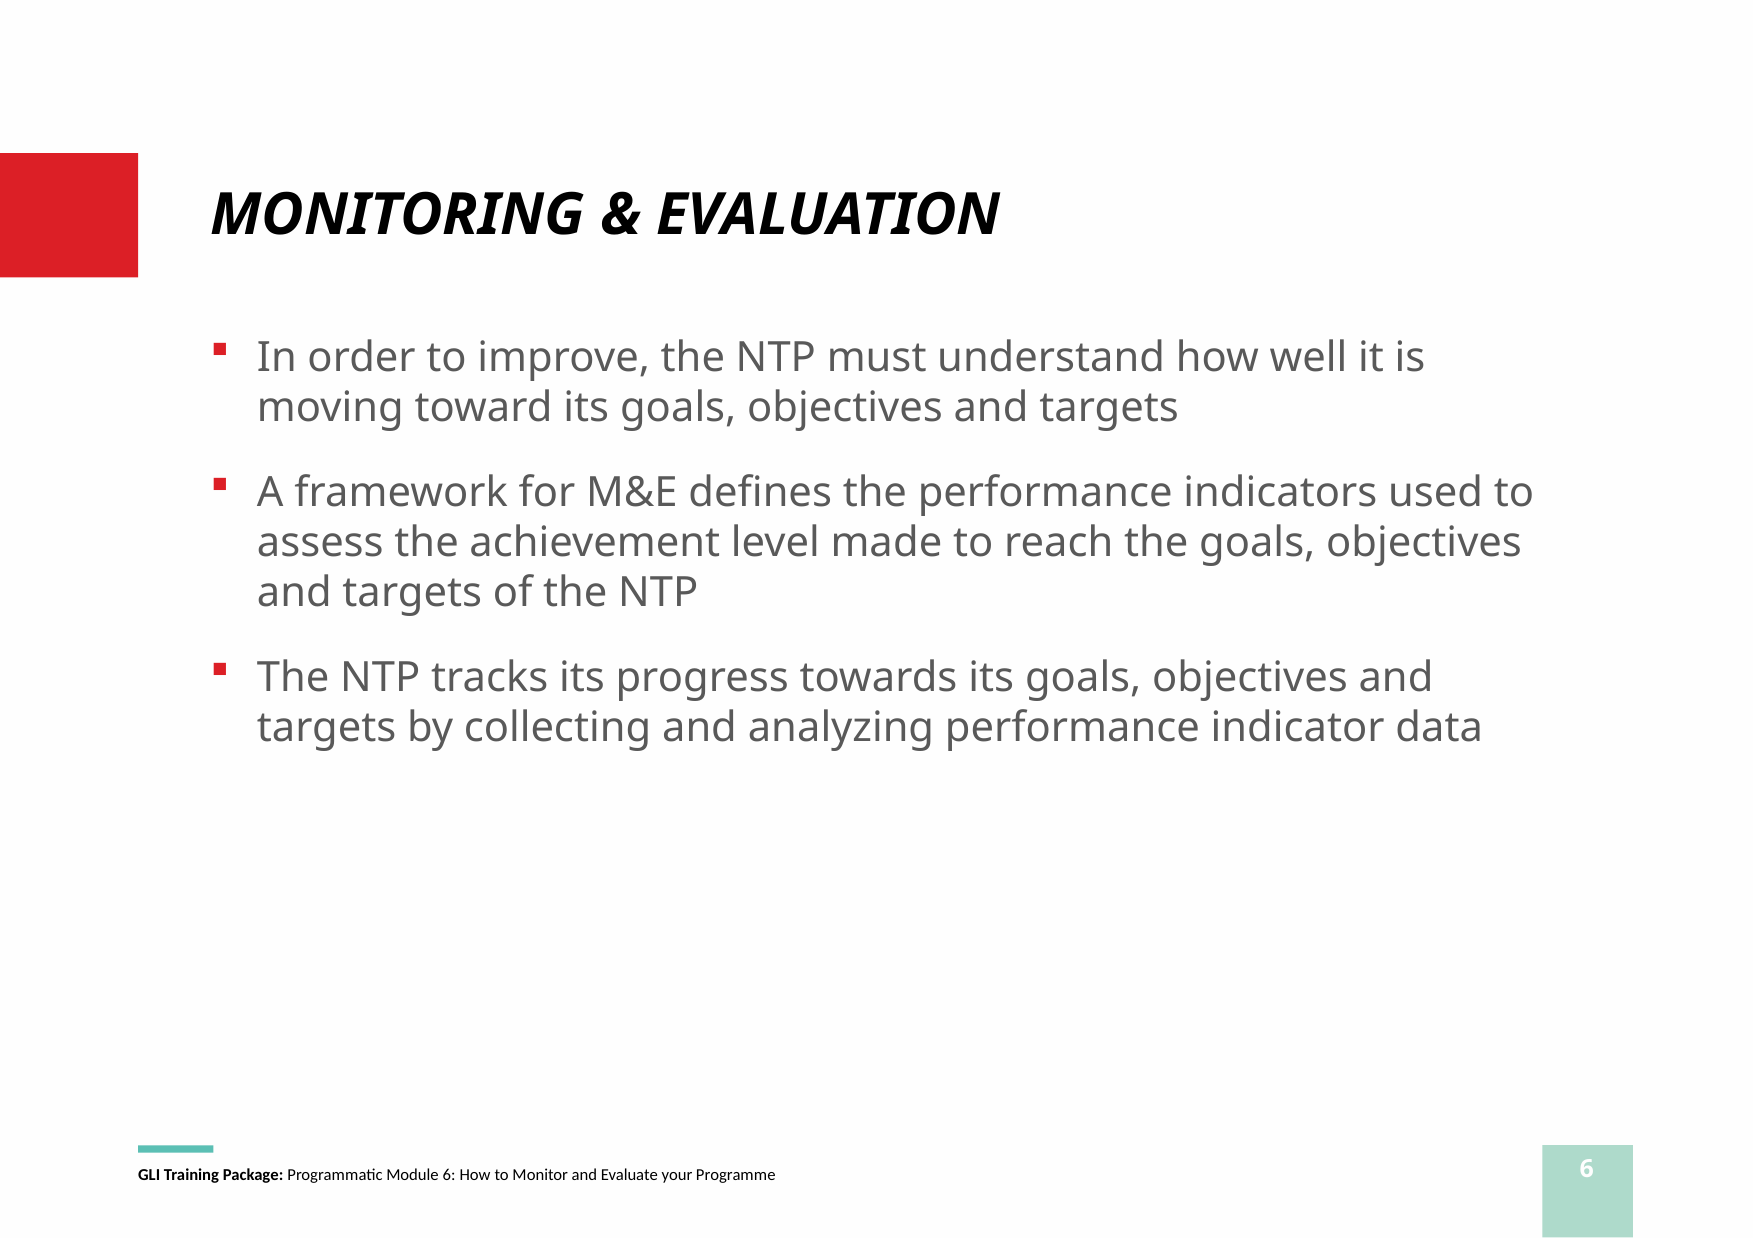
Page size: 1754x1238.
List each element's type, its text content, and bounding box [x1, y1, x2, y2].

list In order to improve, the NTP must understand how well it is moving toward its goals, objectives and targets A framework for M&E defines the performance indicators used to assess the achievement level made to reach the goals, objectives and targets of the NTP The NTP tracks its progress towards its goals, objectives and targets by collecting and analyzing performance indicator data [210, 329, 1543, 1085]
title MONITORING & EVALUATION [210, 153, 1543, 278]
